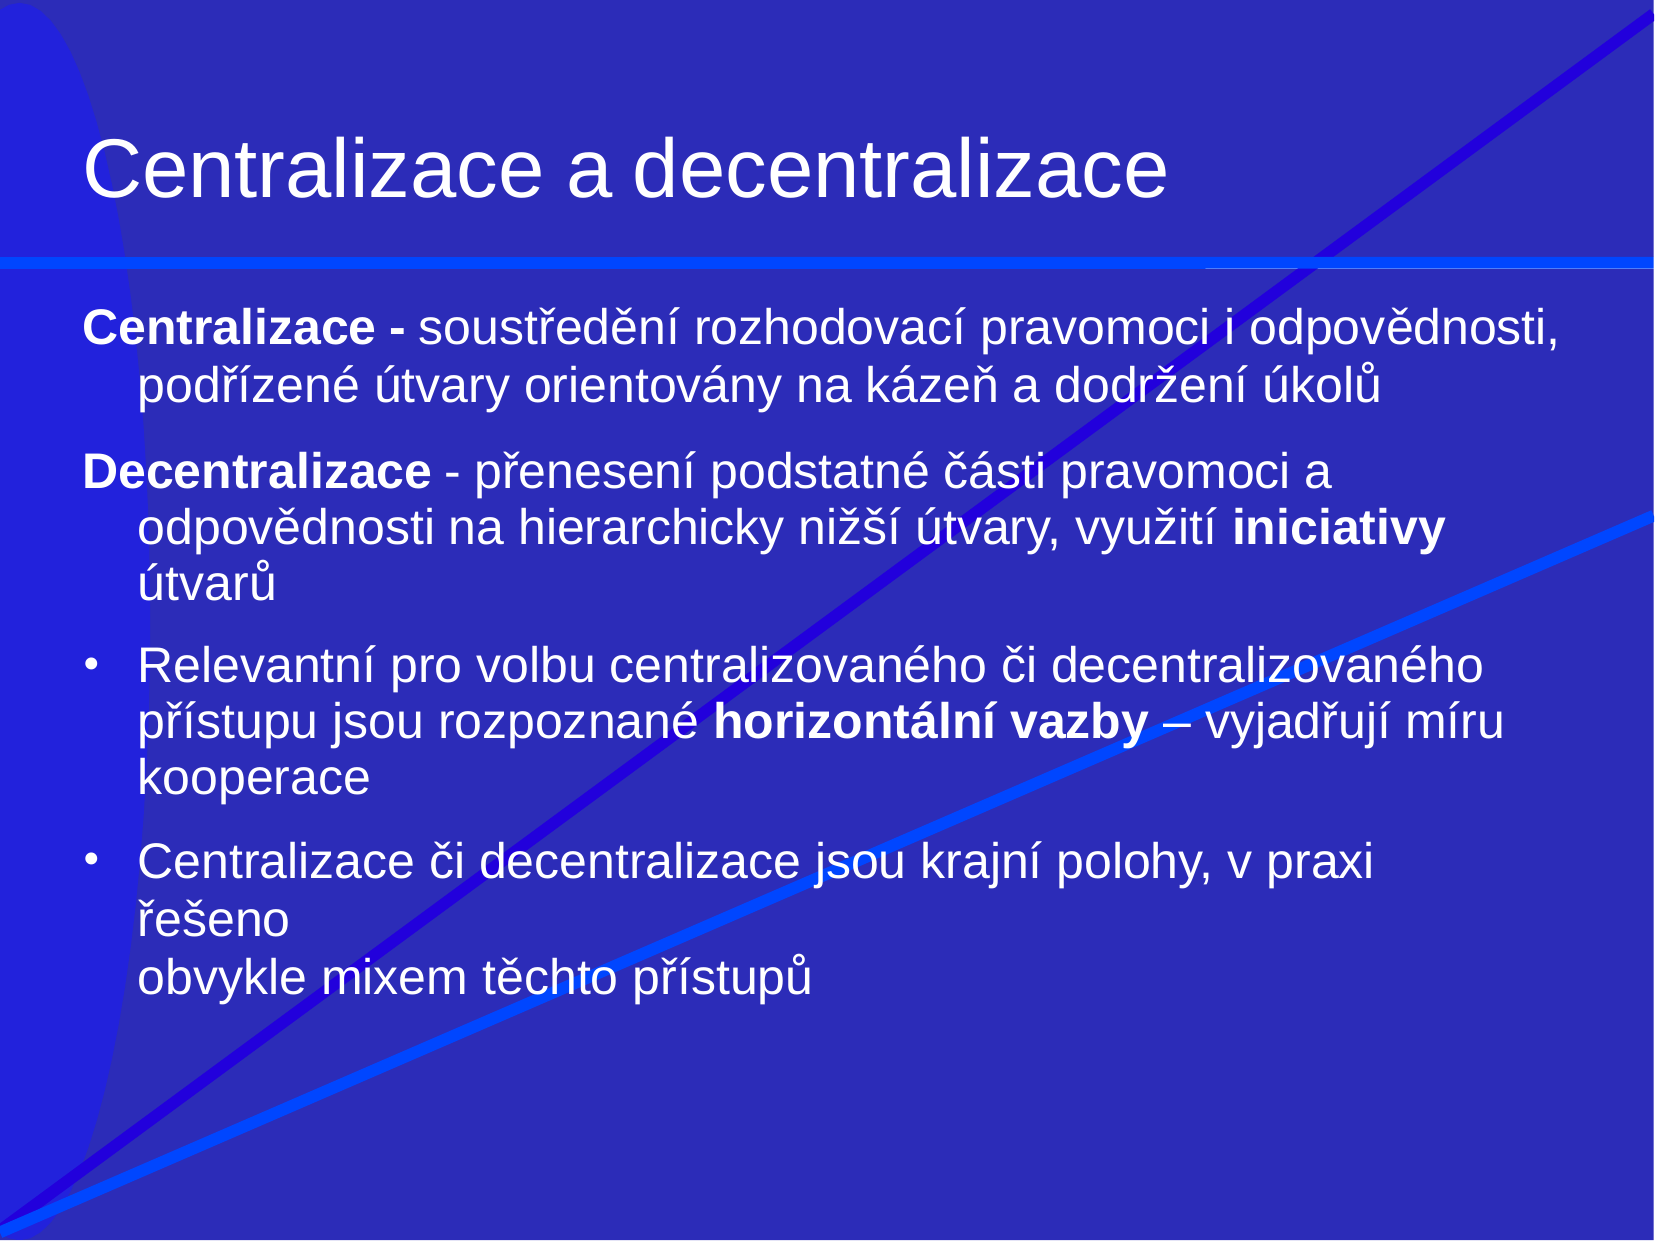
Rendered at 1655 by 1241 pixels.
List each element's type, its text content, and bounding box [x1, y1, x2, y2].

text_box Centralizace - soustředění rozhodovací pravomoci i odpovědnosti, podřízené útvary orientovány na kázeň a dodržení úkolů Decentralizace - přenesení podstatné části pravomoci a odpovědnosti na hierarchicky nižší útvary, využití iniciativy útvarů Relevantní pro volbu centralizovaného či decentralizovaného přístupu jsou rozpoznané horizontální vazby – vyjadřují míru kooperace Centralizace či decentralizace jsou krajní polohy, v praxi řešeno obvykle mixem těchto přístupů [80, 296, 1566, 1005]
title Centralizace a decentralizace [80, 64, 1574, 321]
